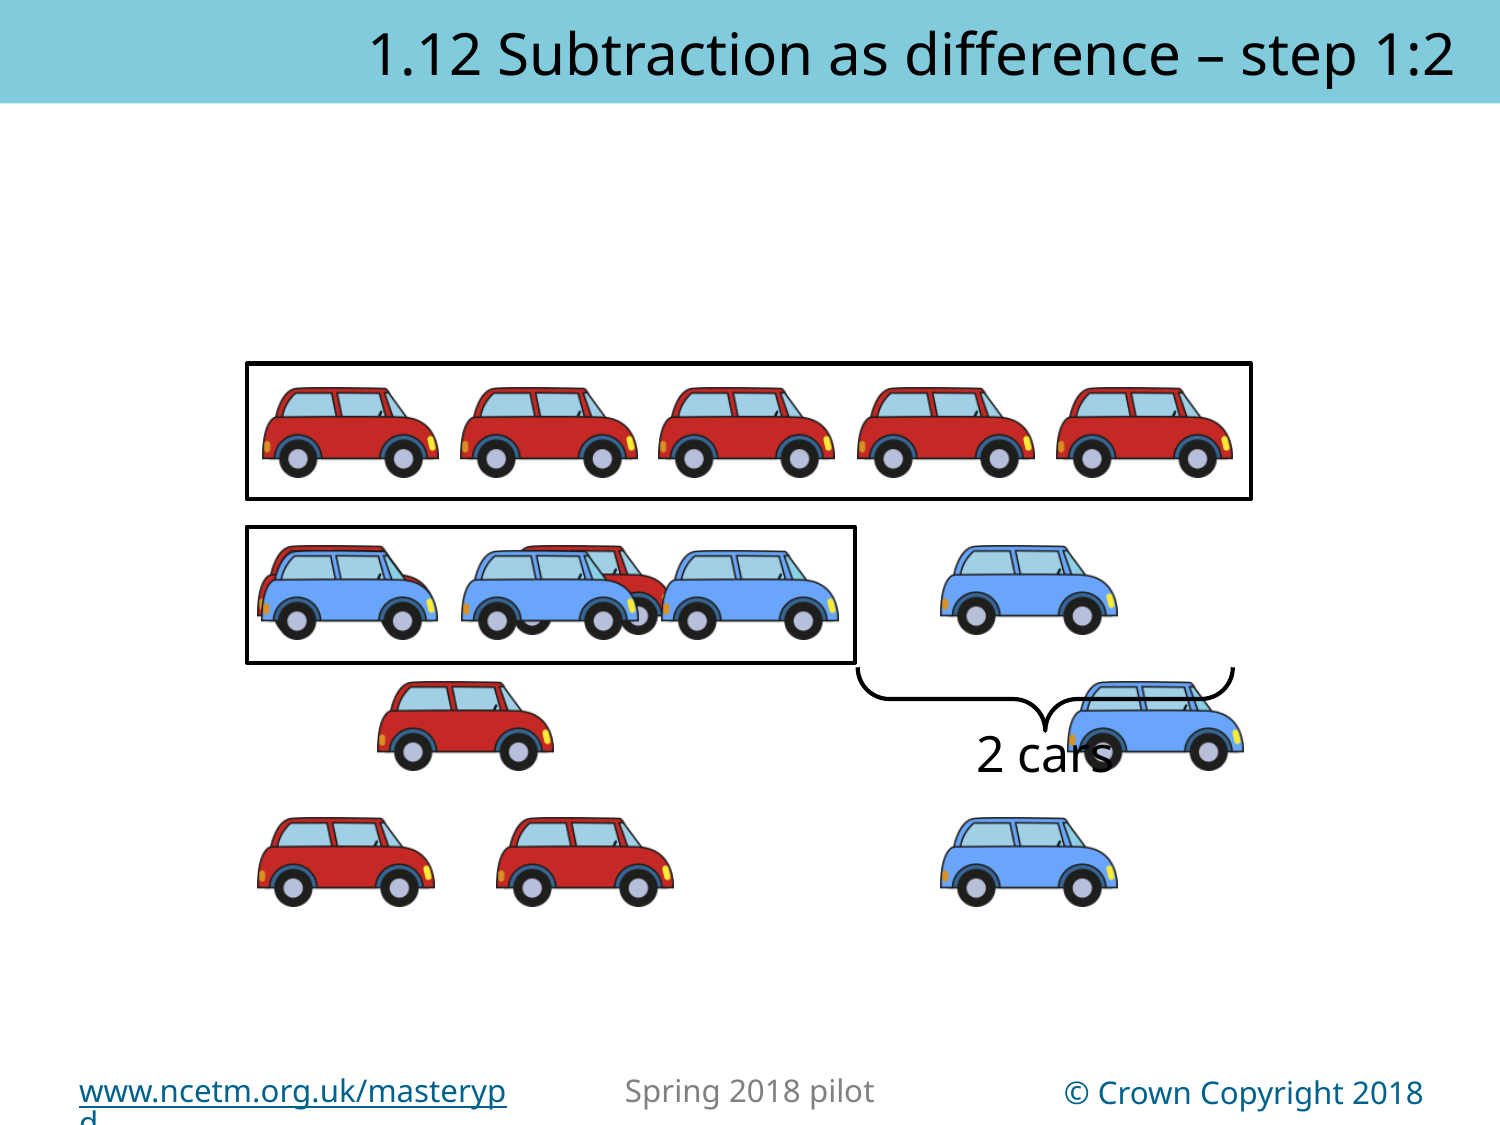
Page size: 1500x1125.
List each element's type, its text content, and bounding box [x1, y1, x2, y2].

text_box [857, 667, 1233, 715]
picture [1067, 681, 1245, 772]
picture [940, 817, 1118, 908]
picture [857, 387, 1035, 478]
list 1.12 Subtraction as difference – step 1:2 [0, 0, 1500, 104]
picture [496, 817, 674, 908]
picture [461, 545, 839, 640]
picture [940, 545, 1118, 636]
picture [376, 681, 555, 772]
picture [460, 387, 638, 478]
text_box [246, 526, 855, 663]
picture [261, 387, 440, 478]
text_box 2 cars [932, 715, 1158, 791]
picture [1055, 387, 1234, 478]
picture [257, 545, 439, 640]
text_box [246, 363, 1251, 500]
picture [657, 387, 836, 478]
picture [257, 817, 435, 908]
